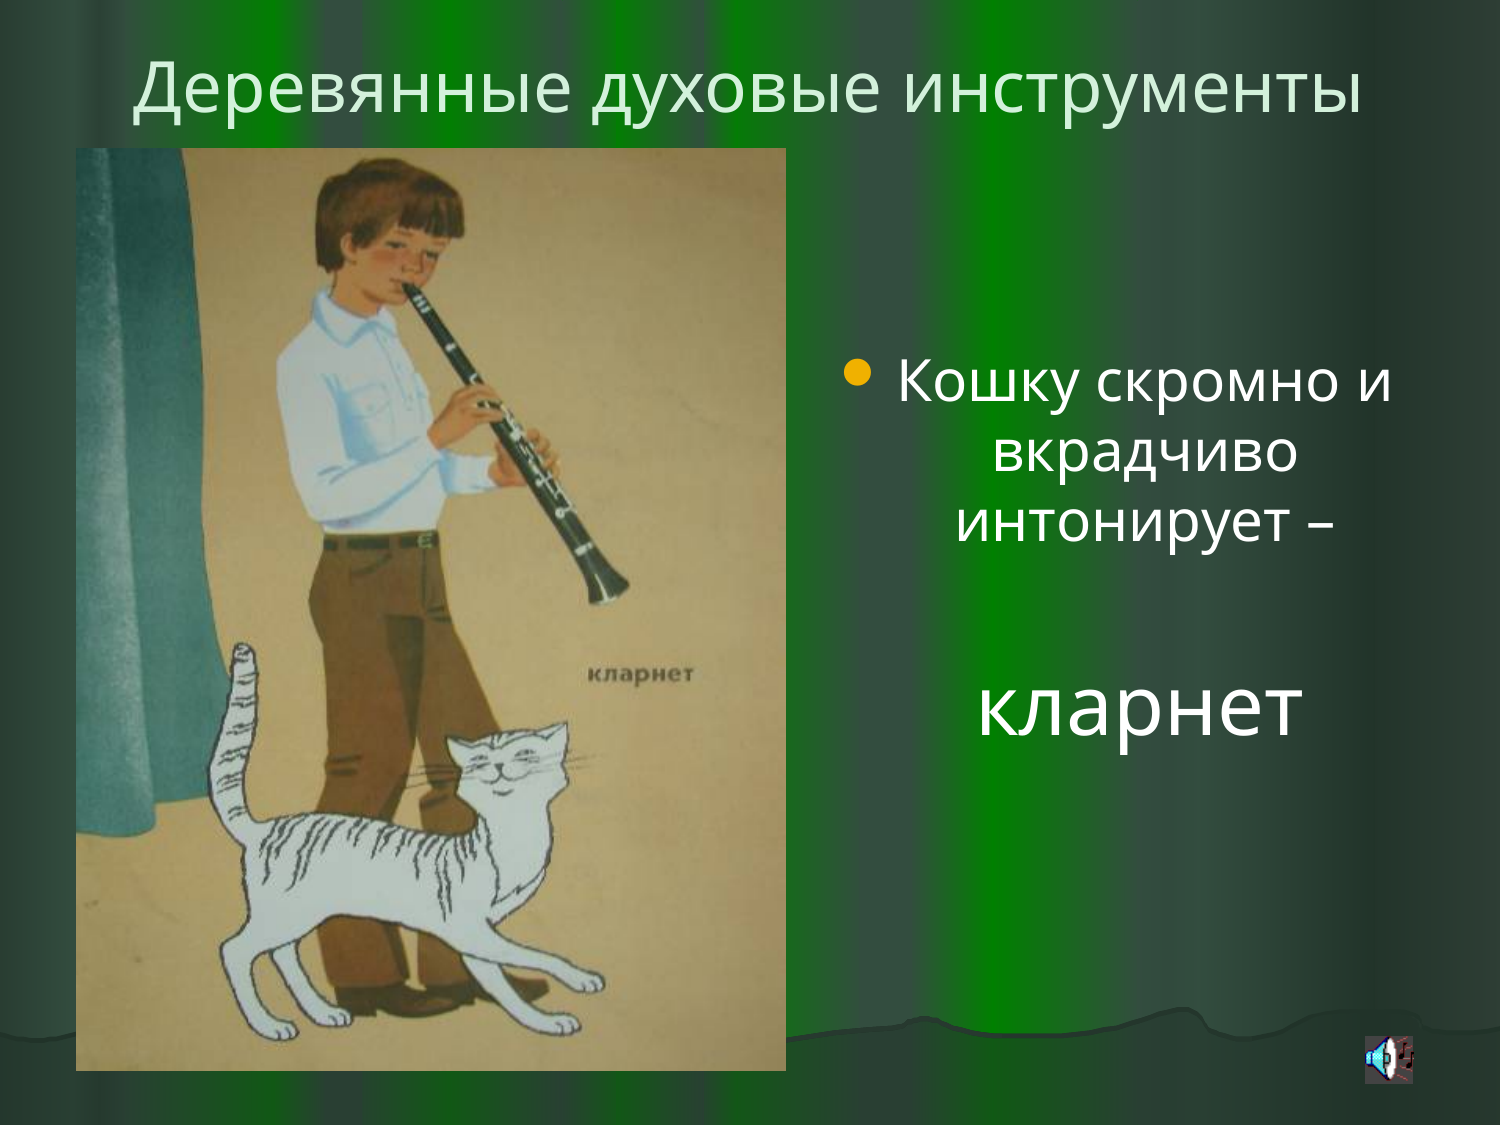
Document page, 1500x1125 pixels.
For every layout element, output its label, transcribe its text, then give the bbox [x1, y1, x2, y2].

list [76, 148, 786, 1071]
picture [1364, 1034, 1415, 1086]
list Кошку скромно и вкрадчиво интонирует – кларнет [808, 172, 1426, 1095]
title Деревянные духовые инструменты [74, 18, 1426, 150]
